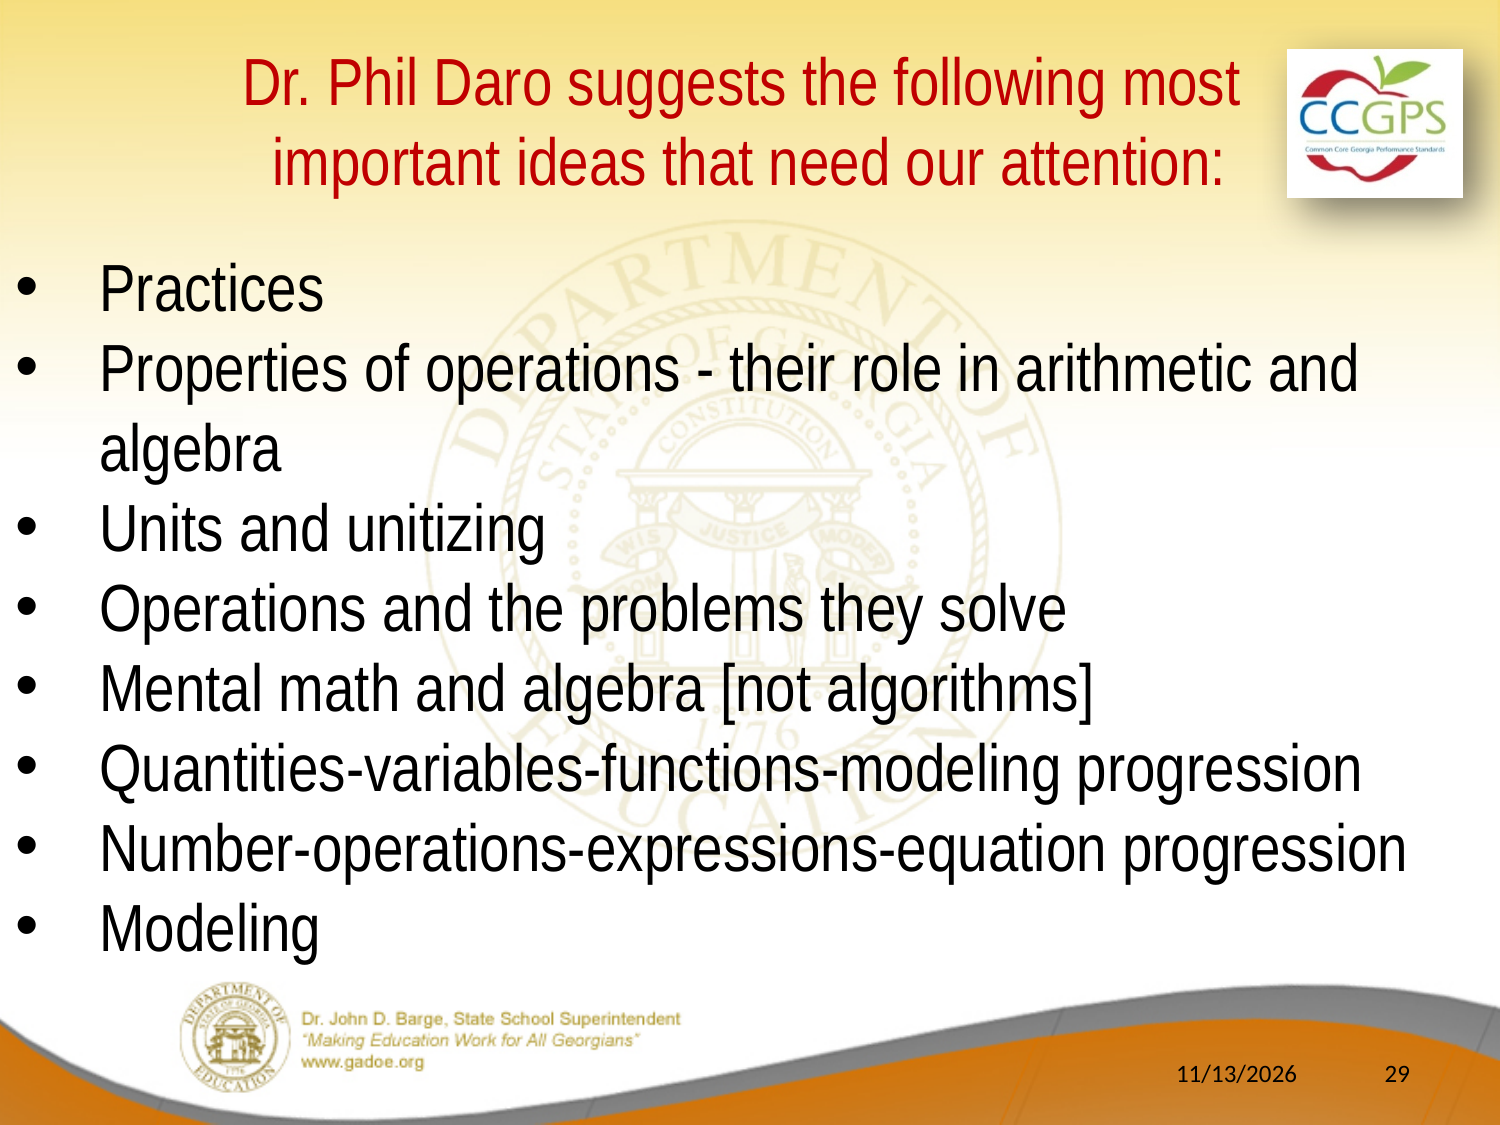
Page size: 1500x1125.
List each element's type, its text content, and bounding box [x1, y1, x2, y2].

picture [0, 981, 1500, 1125]
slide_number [1137, 1042, 1313, 1103]
slide_number 29 [1325, 1042, 1425, 1103]
picture [0, 0, 1500, 237]
title Dr. Phil Daro suggests the following most important ideas that need our attention: [74, 24, 1426, 213]
list Practices Properties of operations - their role in arithmetic and algebra Units and unitizing Operations and the problems they solve Mental math and algebra [not algorithms] Quantities‐variables‐functions‐modeling progression Number‐operations‐expressions‐equation progression Modeling [0, 237, 1500, 981]
